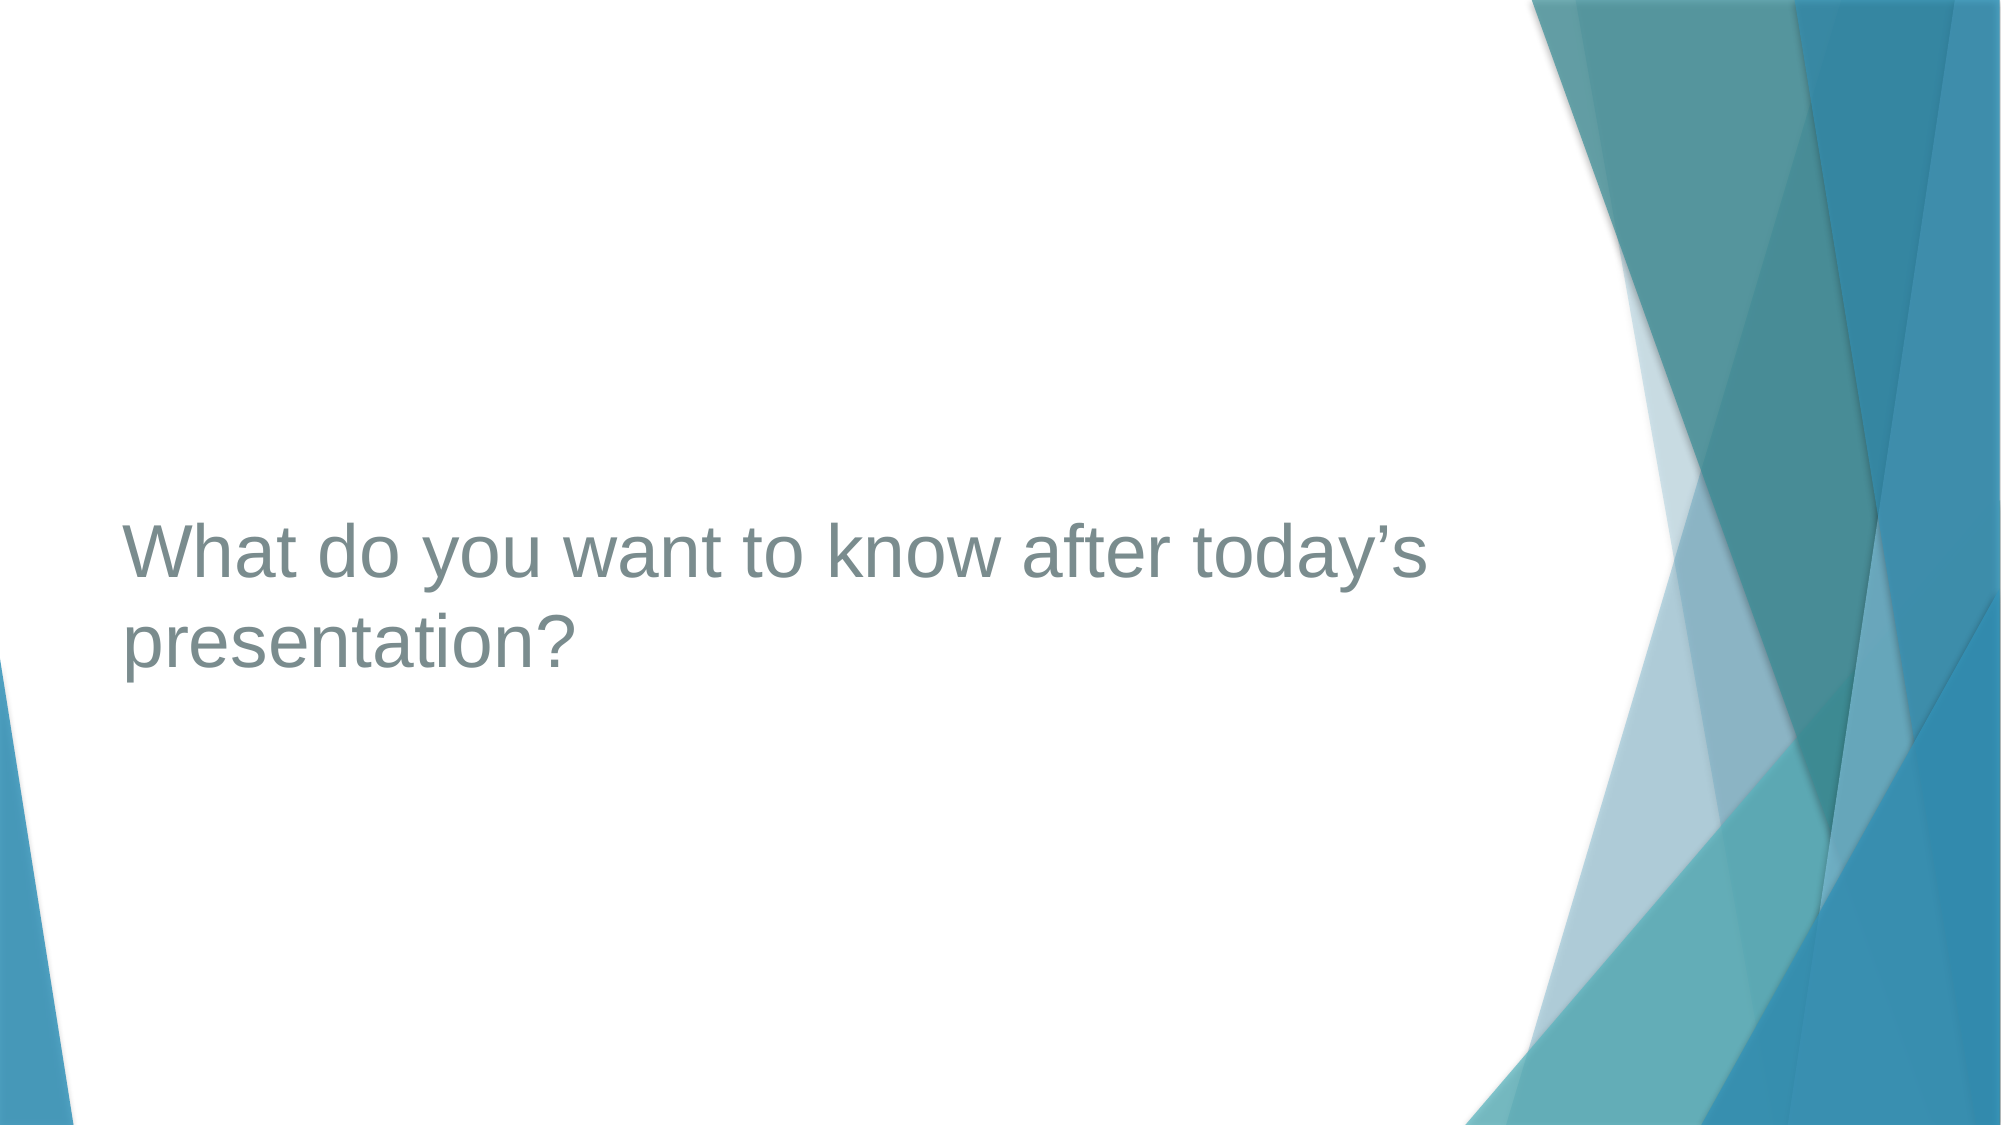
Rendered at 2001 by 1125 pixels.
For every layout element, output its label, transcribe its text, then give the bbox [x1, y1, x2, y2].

title What do you want to know after today’s presentation? [111, 443, 1522, 743]
